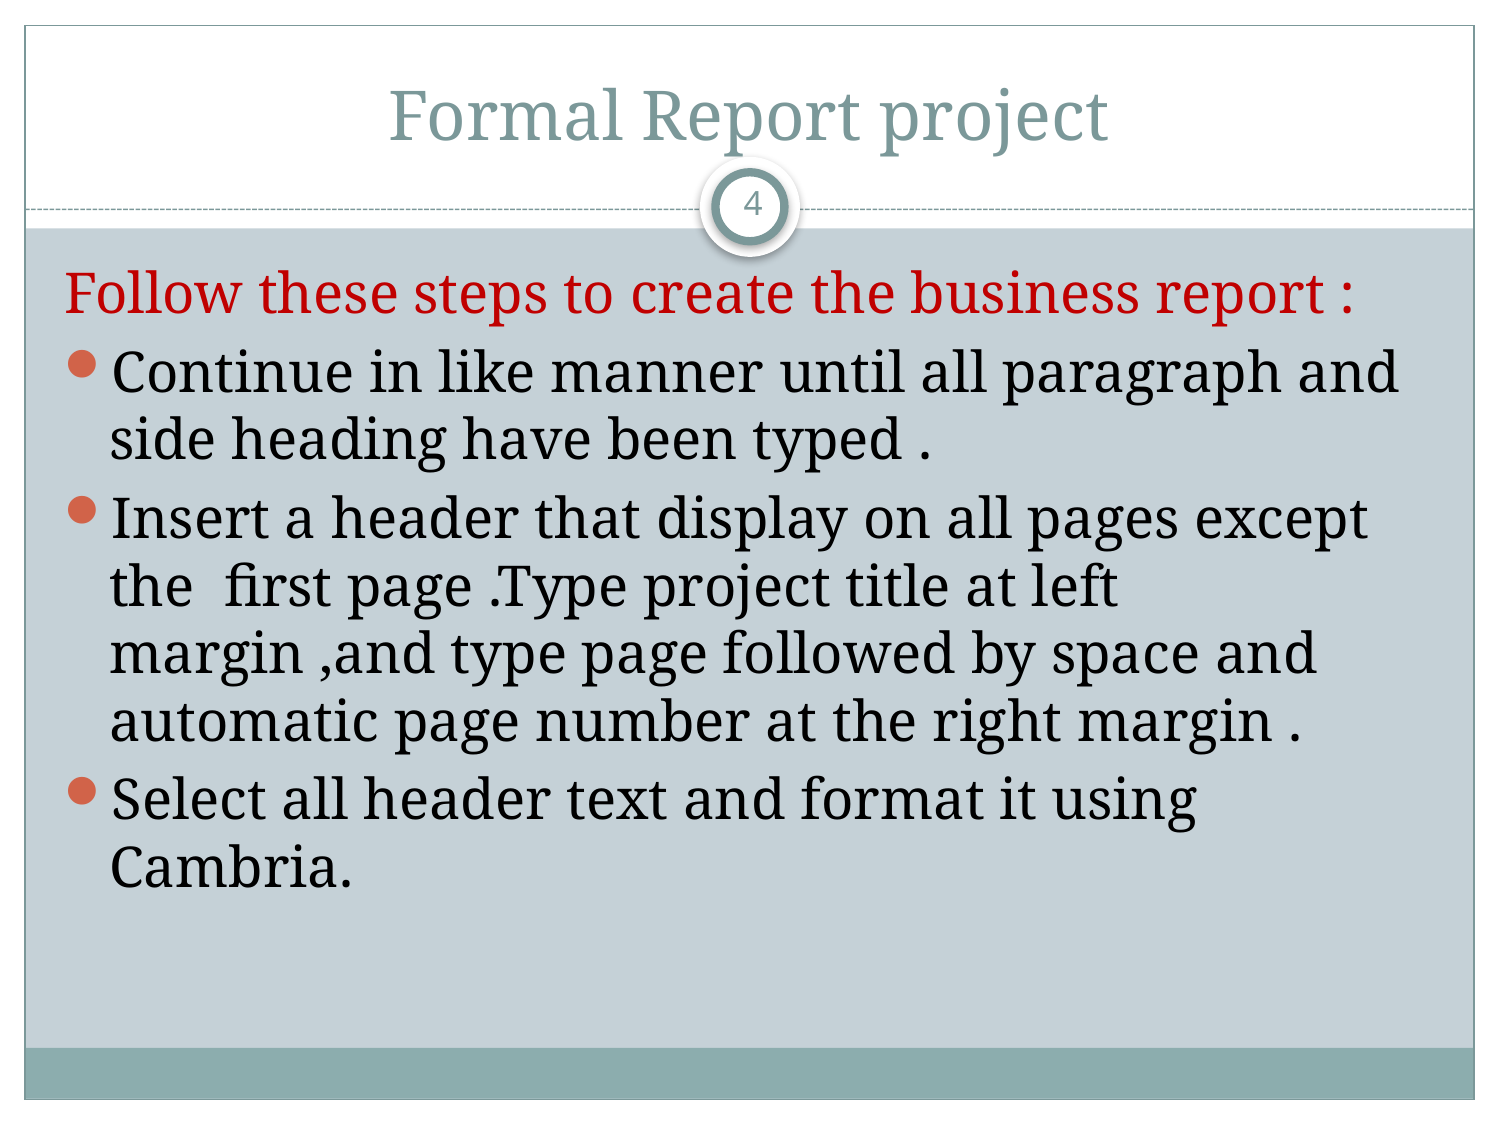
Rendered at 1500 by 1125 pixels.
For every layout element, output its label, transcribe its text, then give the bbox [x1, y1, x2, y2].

slide_number 4 [715, 168, 791, 241]
title Formal Report project [49, 37, 1450, 162]
list Follow these steps to create the business report : Continue in like manner until all paragraph and side heading have been typed . Insert a header that display on all pages except the first page .Type project title at left margin ,and type page followed by space and automatic page number at the right margin . Select all header text and format it using Cambria. [49, 249, 1445, 1000]
